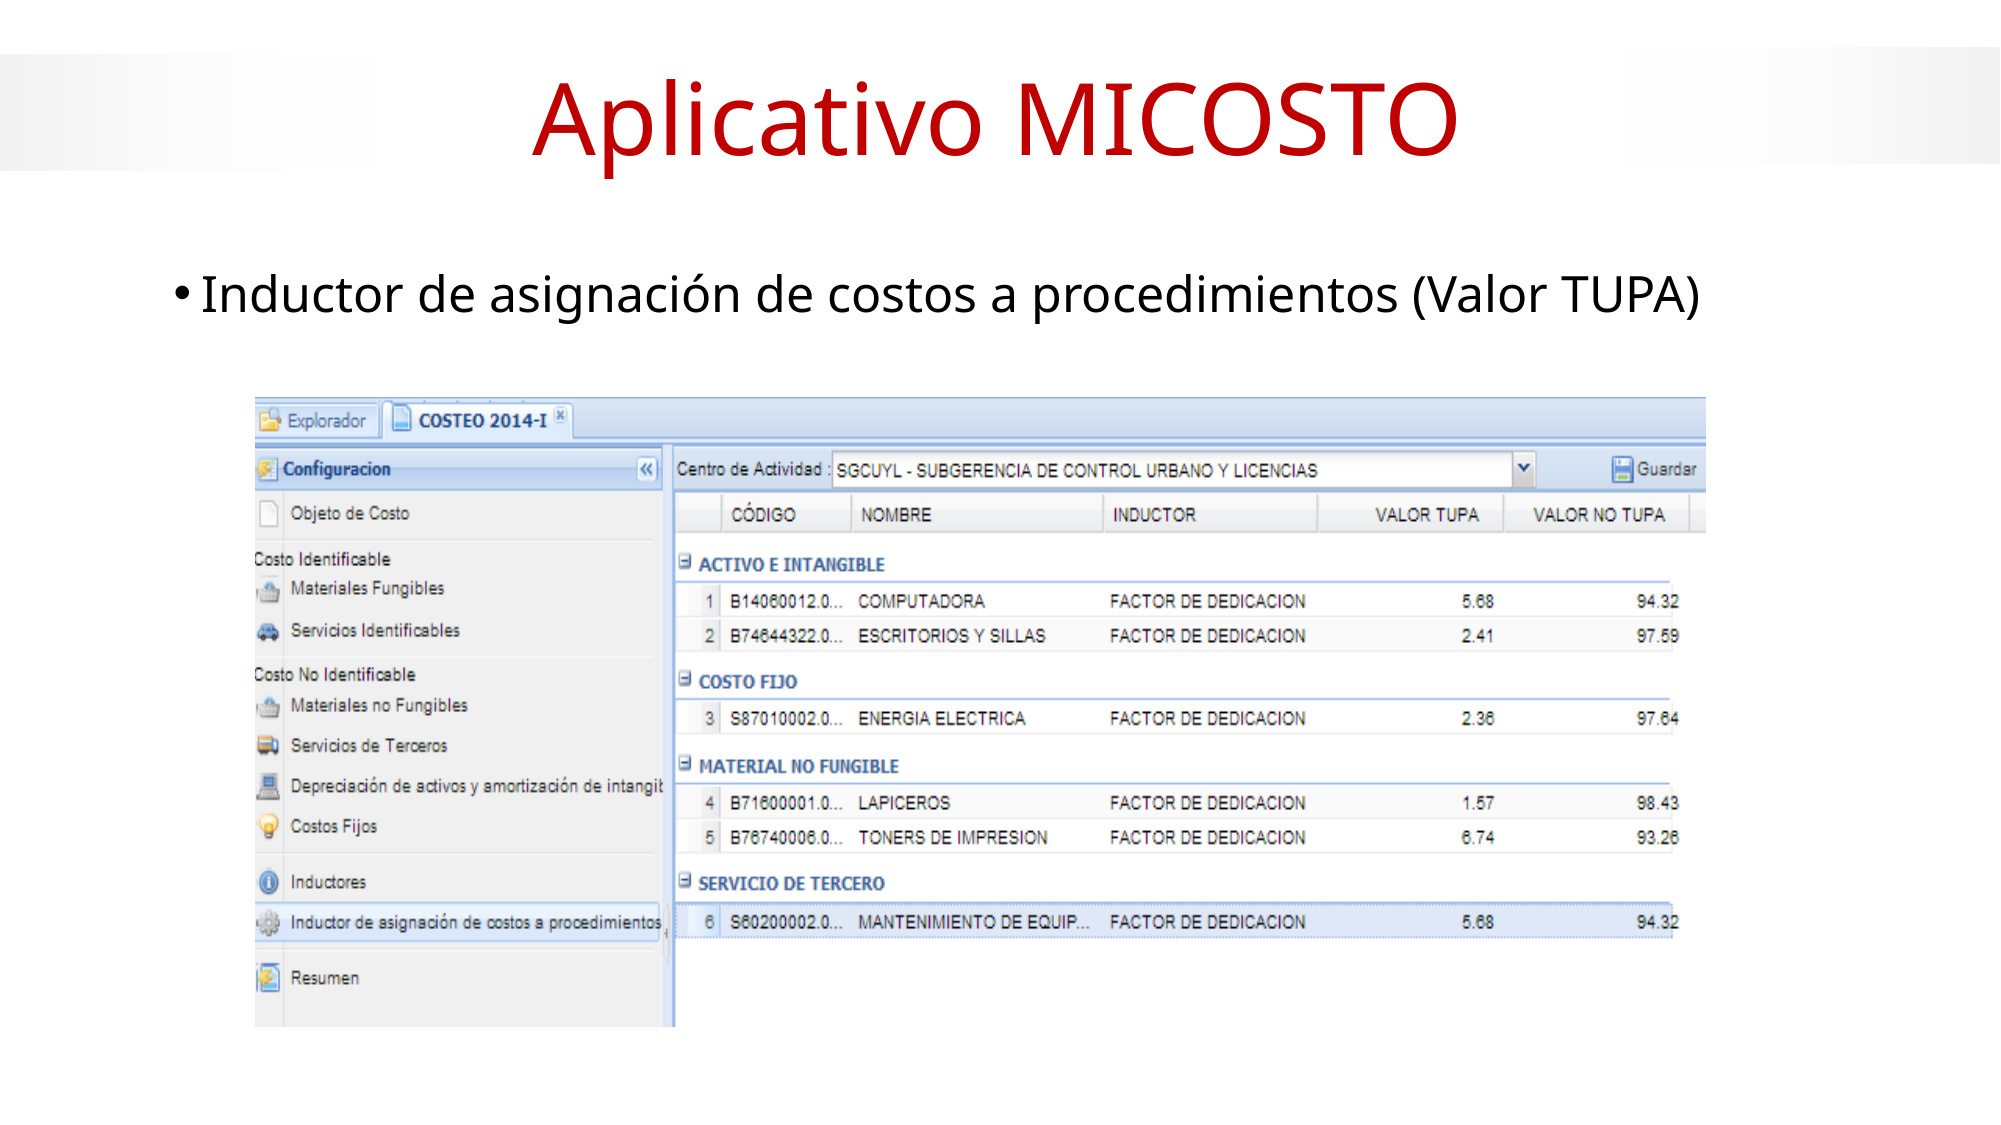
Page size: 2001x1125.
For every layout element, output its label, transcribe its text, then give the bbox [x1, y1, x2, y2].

text_box Aplicativo MICOSTO [0, 47, 2000, 183]
text_box Inductor de asignación de costos a procedimientos (Valor TUPA) [158, 255, 1898, 390]
picture [255, 396, 1707, 1027]
